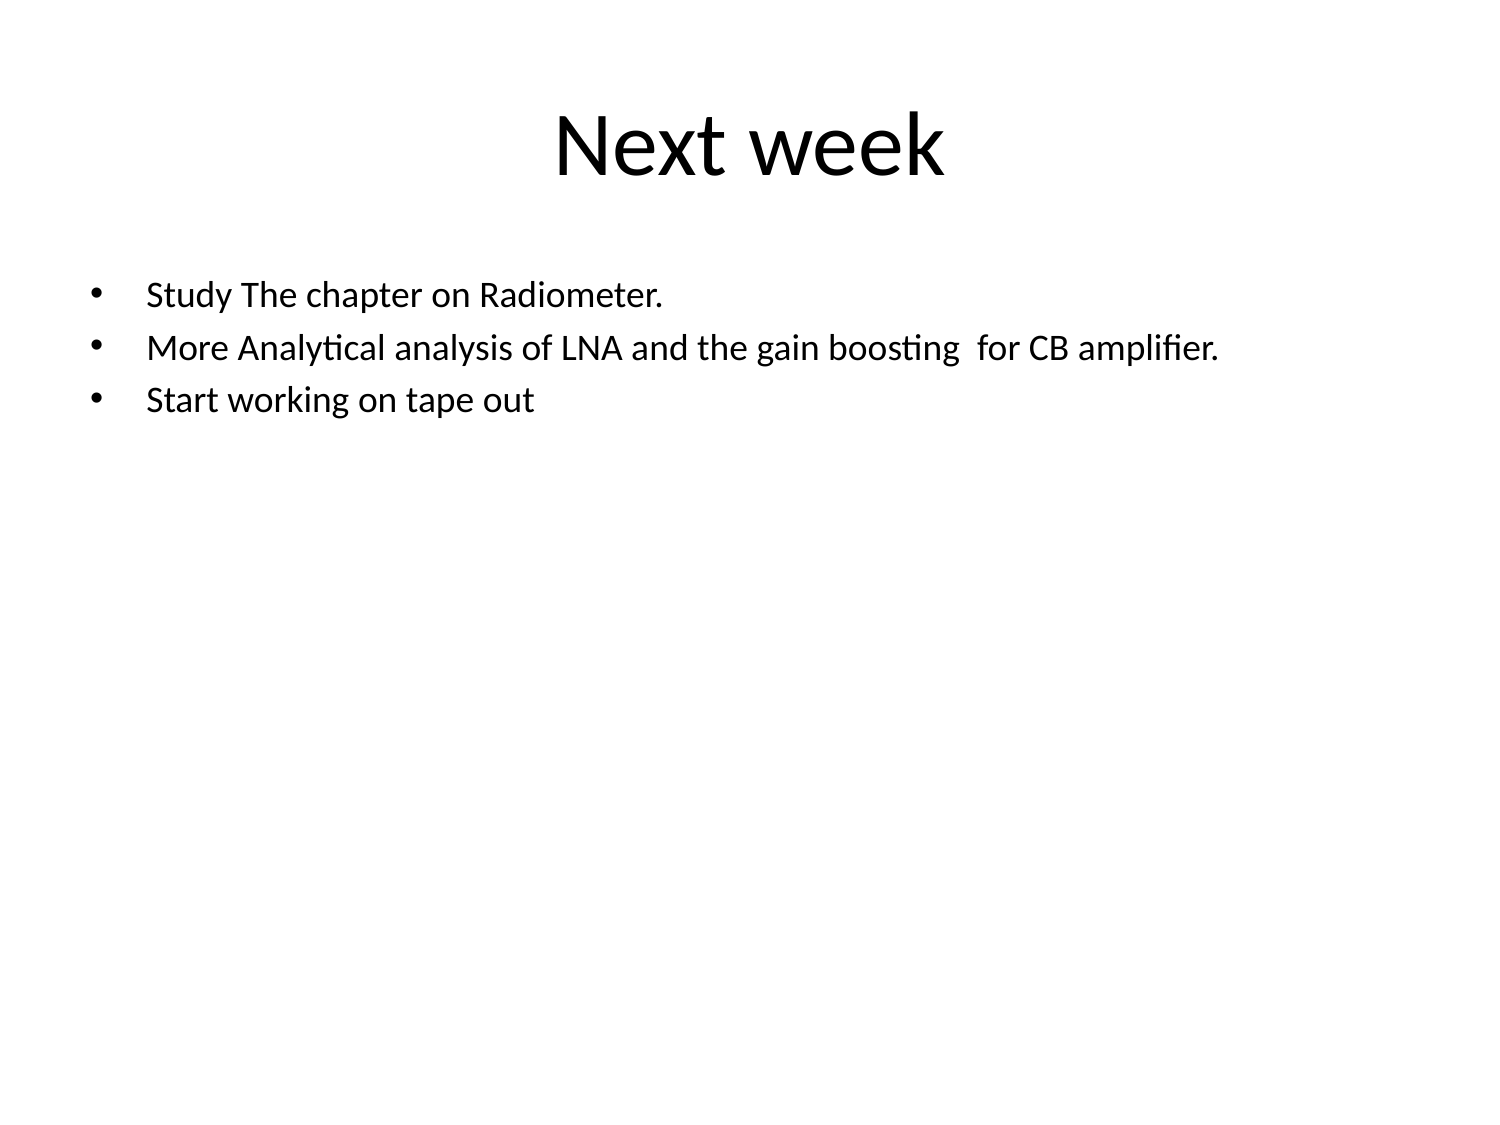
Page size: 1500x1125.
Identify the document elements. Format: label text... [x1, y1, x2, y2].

title Next week [75, 45, 1425, 233]
list Study The chapter on Radiometer. More Analytical analysis of LNA and the gain boosting for CB amplifier. Start working on tape out [75, 262, 1425, 1005]
